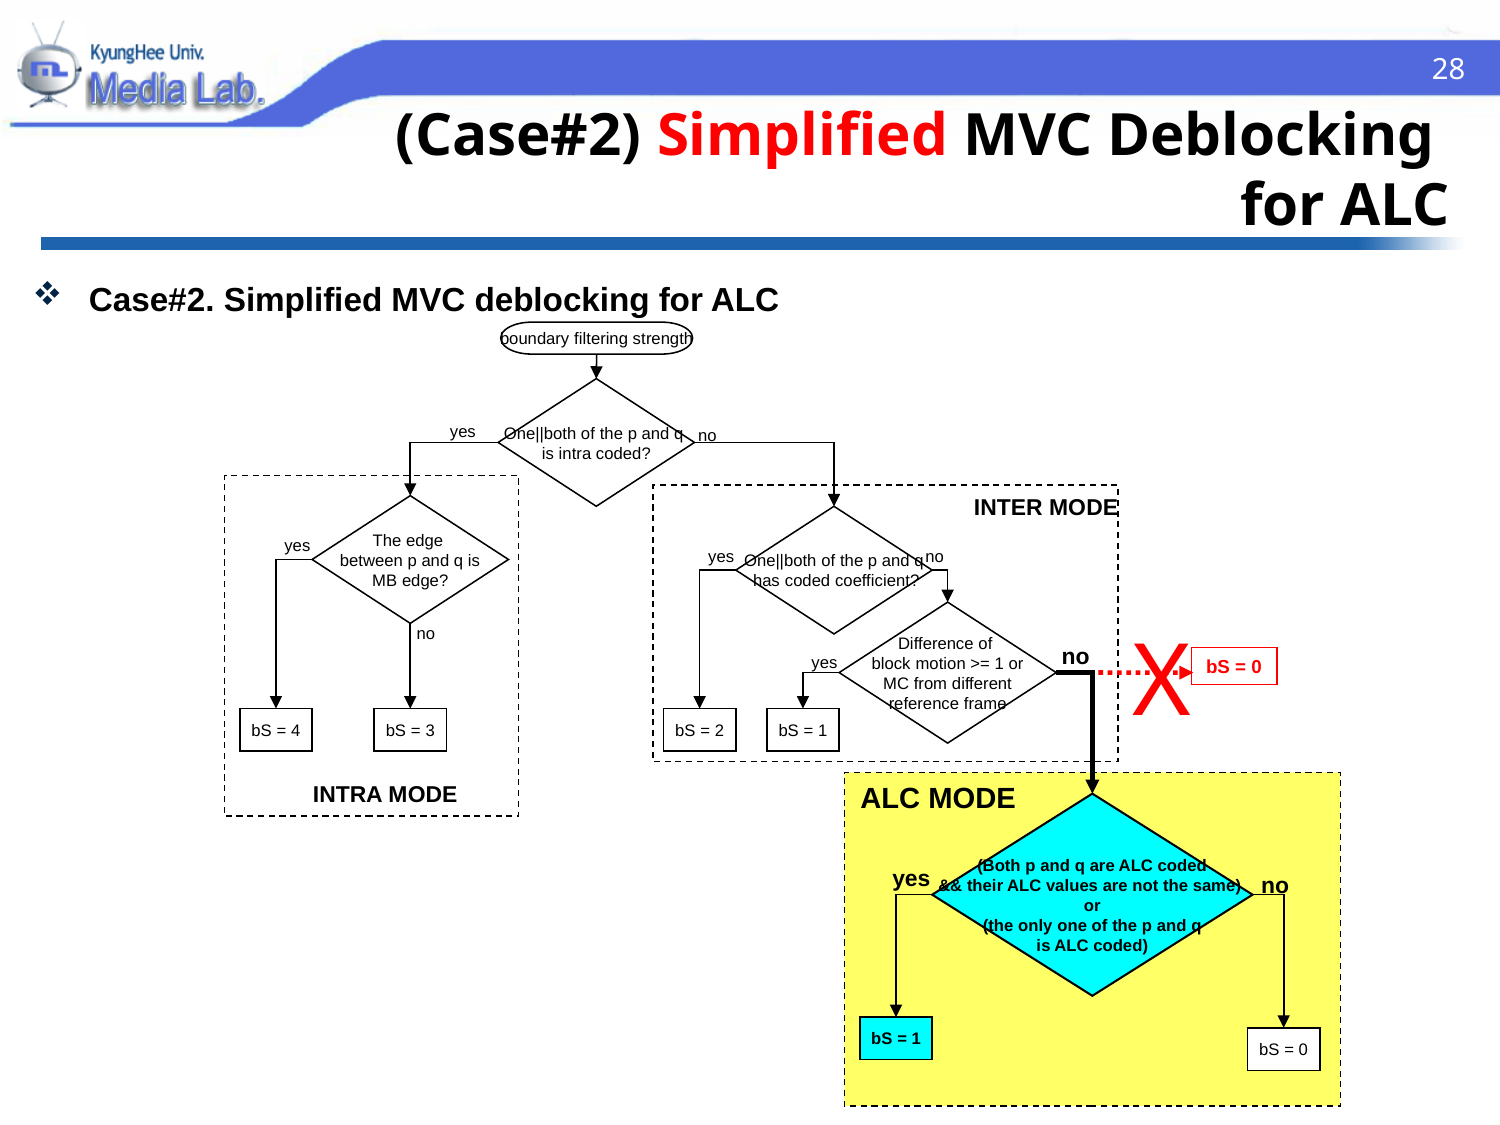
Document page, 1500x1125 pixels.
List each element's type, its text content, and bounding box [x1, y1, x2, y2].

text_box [224, 321, 1341, 1107]
title (Case#2) Simplified MVC Deblocking for ALC [159, 101, 1465, 233]
slide_number 28 [1403, 42, 1481, 93]
picture [41, 237, 1500, 250]
list Case#2. Simplified MVC deblocking for ALC [17, 262, 1483, 1107]
picture [0, 0, 1500, 138]
